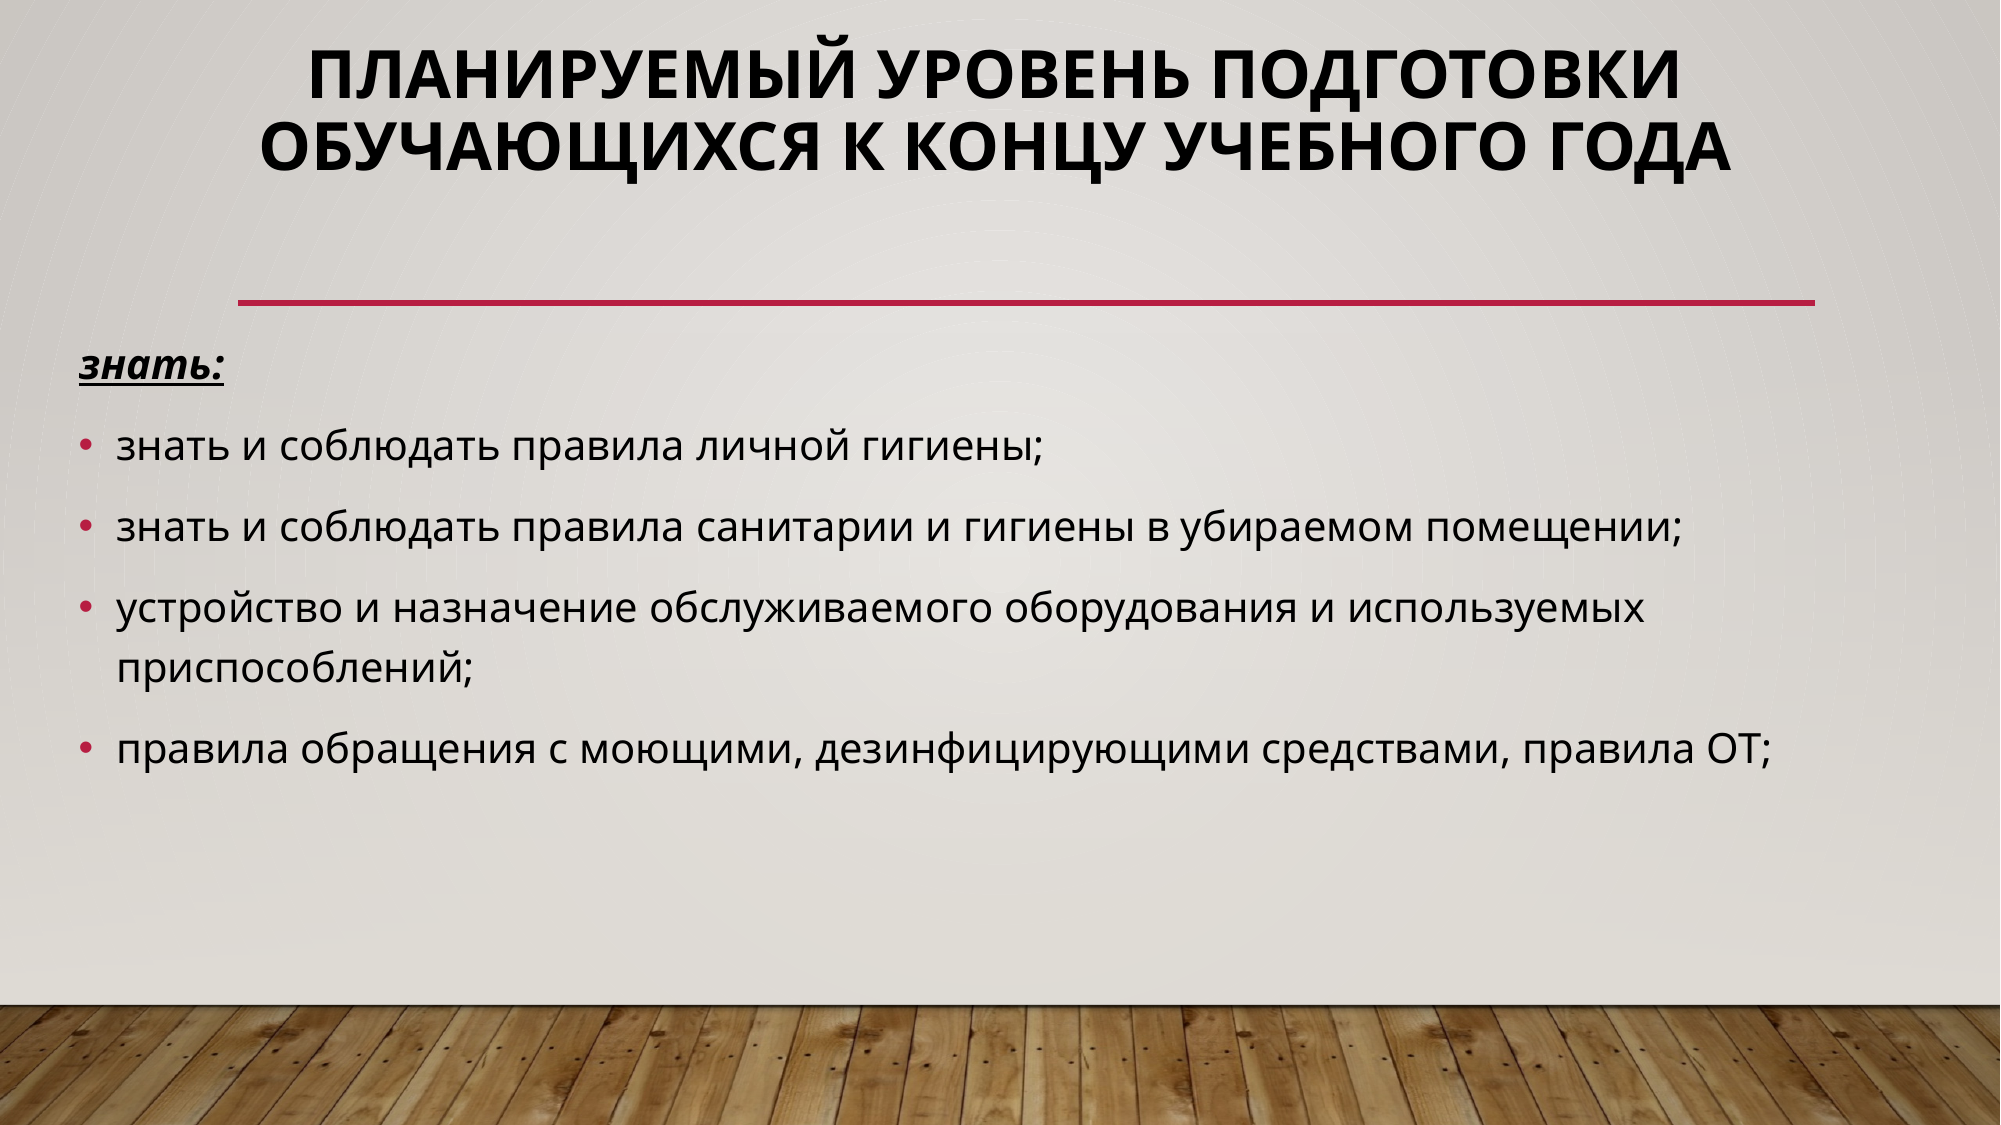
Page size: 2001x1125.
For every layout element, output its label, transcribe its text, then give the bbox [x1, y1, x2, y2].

picture [0, 1005, 2000, 1125]
title Планируемый уровень подготовки обучающихся к концу учебного года [207, 33, 1784, 206]
list знать: знать и соблюдать правила личной гигиены; знать и соблюдать правила санитарии и гигиены в убираемом помещении; устройство и назначение обслуживаемого оборудования и используемых приспособлений; правила обращения с моющими, дезинфицирующими средствами, правила ОТ; [63, 249, 1904, 911]
